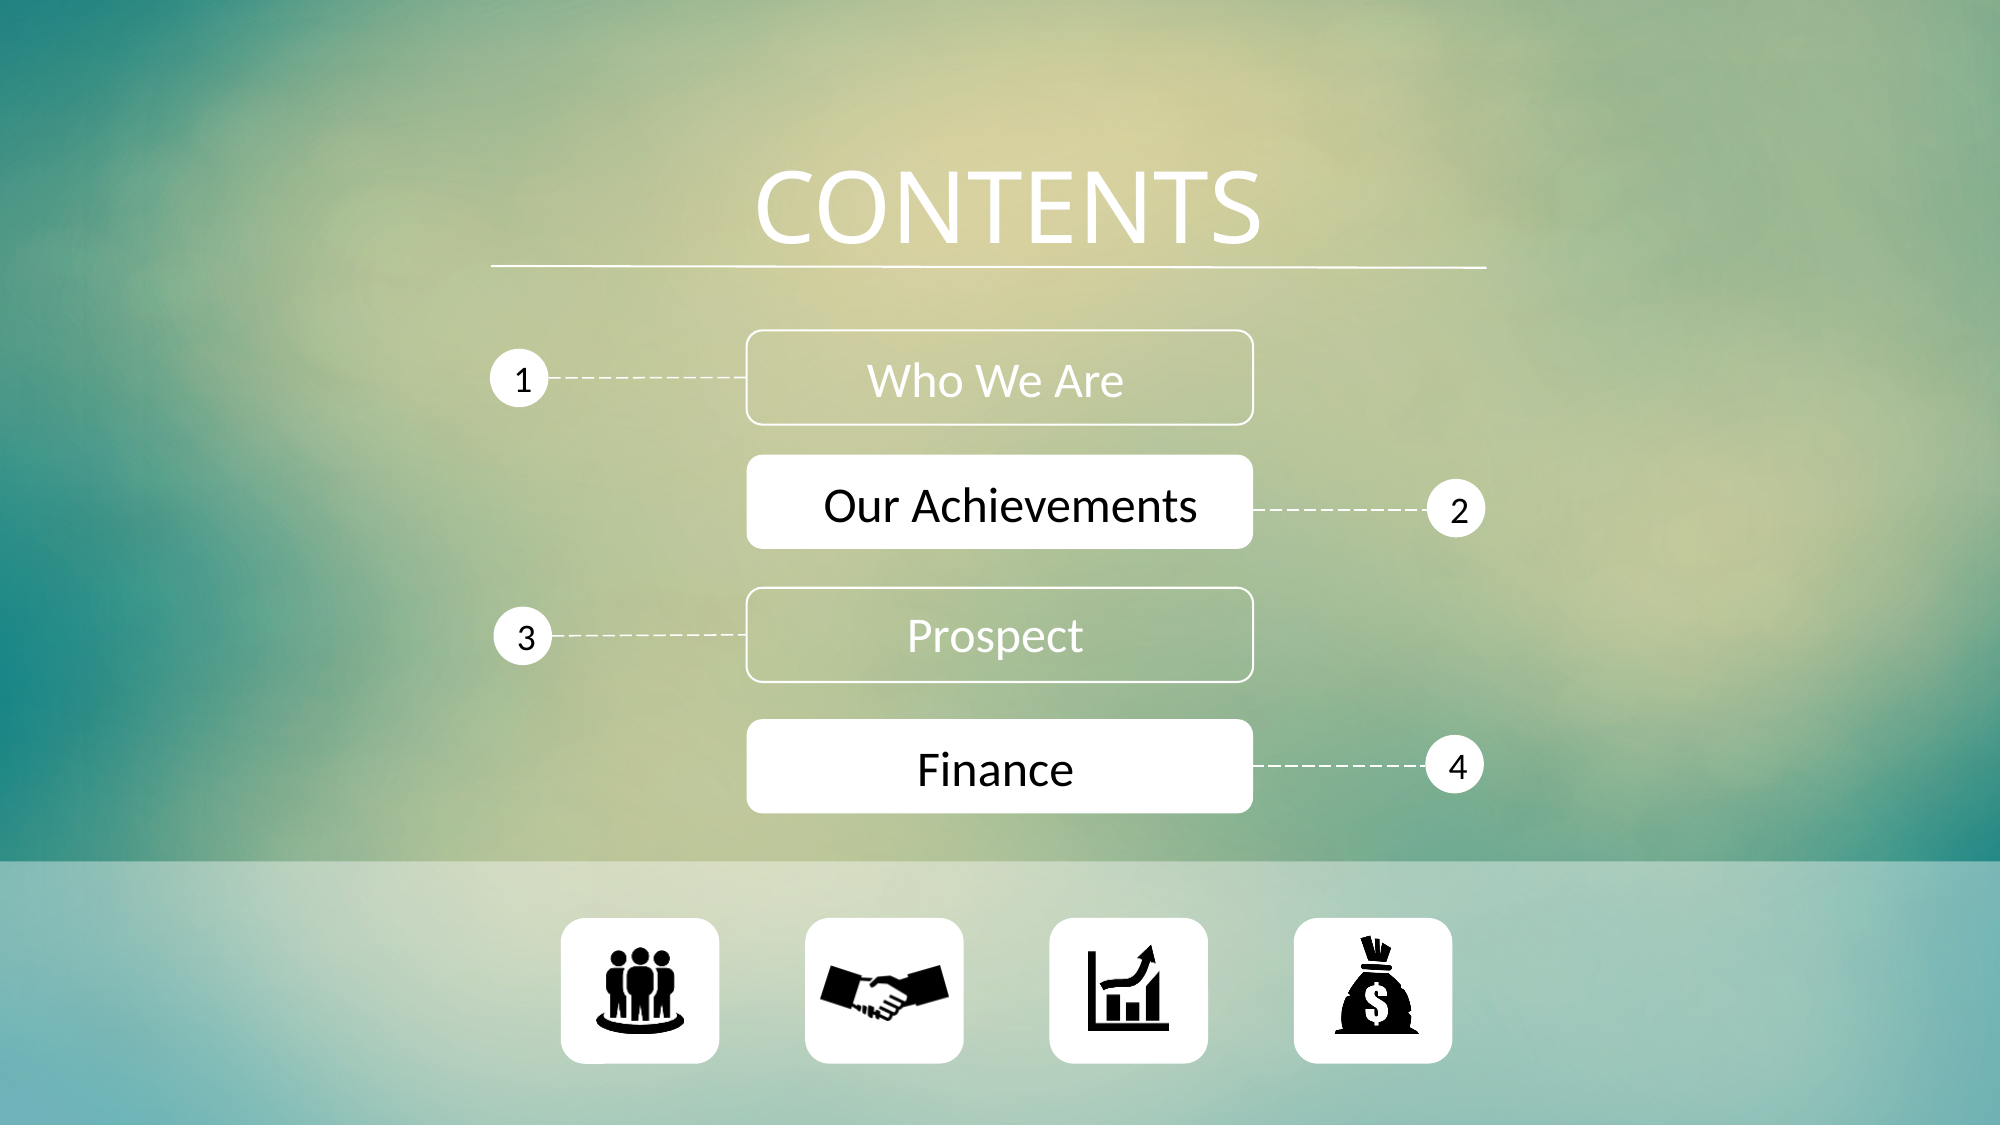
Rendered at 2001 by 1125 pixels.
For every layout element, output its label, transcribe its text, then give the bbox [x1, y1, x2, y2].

text_box [0, 860, 2000, 1125]
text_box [805, 917, 964, 1064]
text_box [746, 587, 1254, 682]
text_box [746, 454, 1254, 549]
text_box CONTENTS [737, 136, 1280, 266]
text_box 2 [1425, 477, 1487, 539]
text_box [560, 918, 720, 1064]
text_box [1293, 917, 1453, 1064]
text_box 4 [1424, 733, 1485, 795]
picture [0, 0, 2000, 860]
text_box 3 [492, 605, 554, 667]
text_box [746, 330, 1254, 425]
text_box 1 [488, 347, 550, 409]
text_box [1049, 917, 1209, 1064]
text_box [746, 719, 1254, 814]
